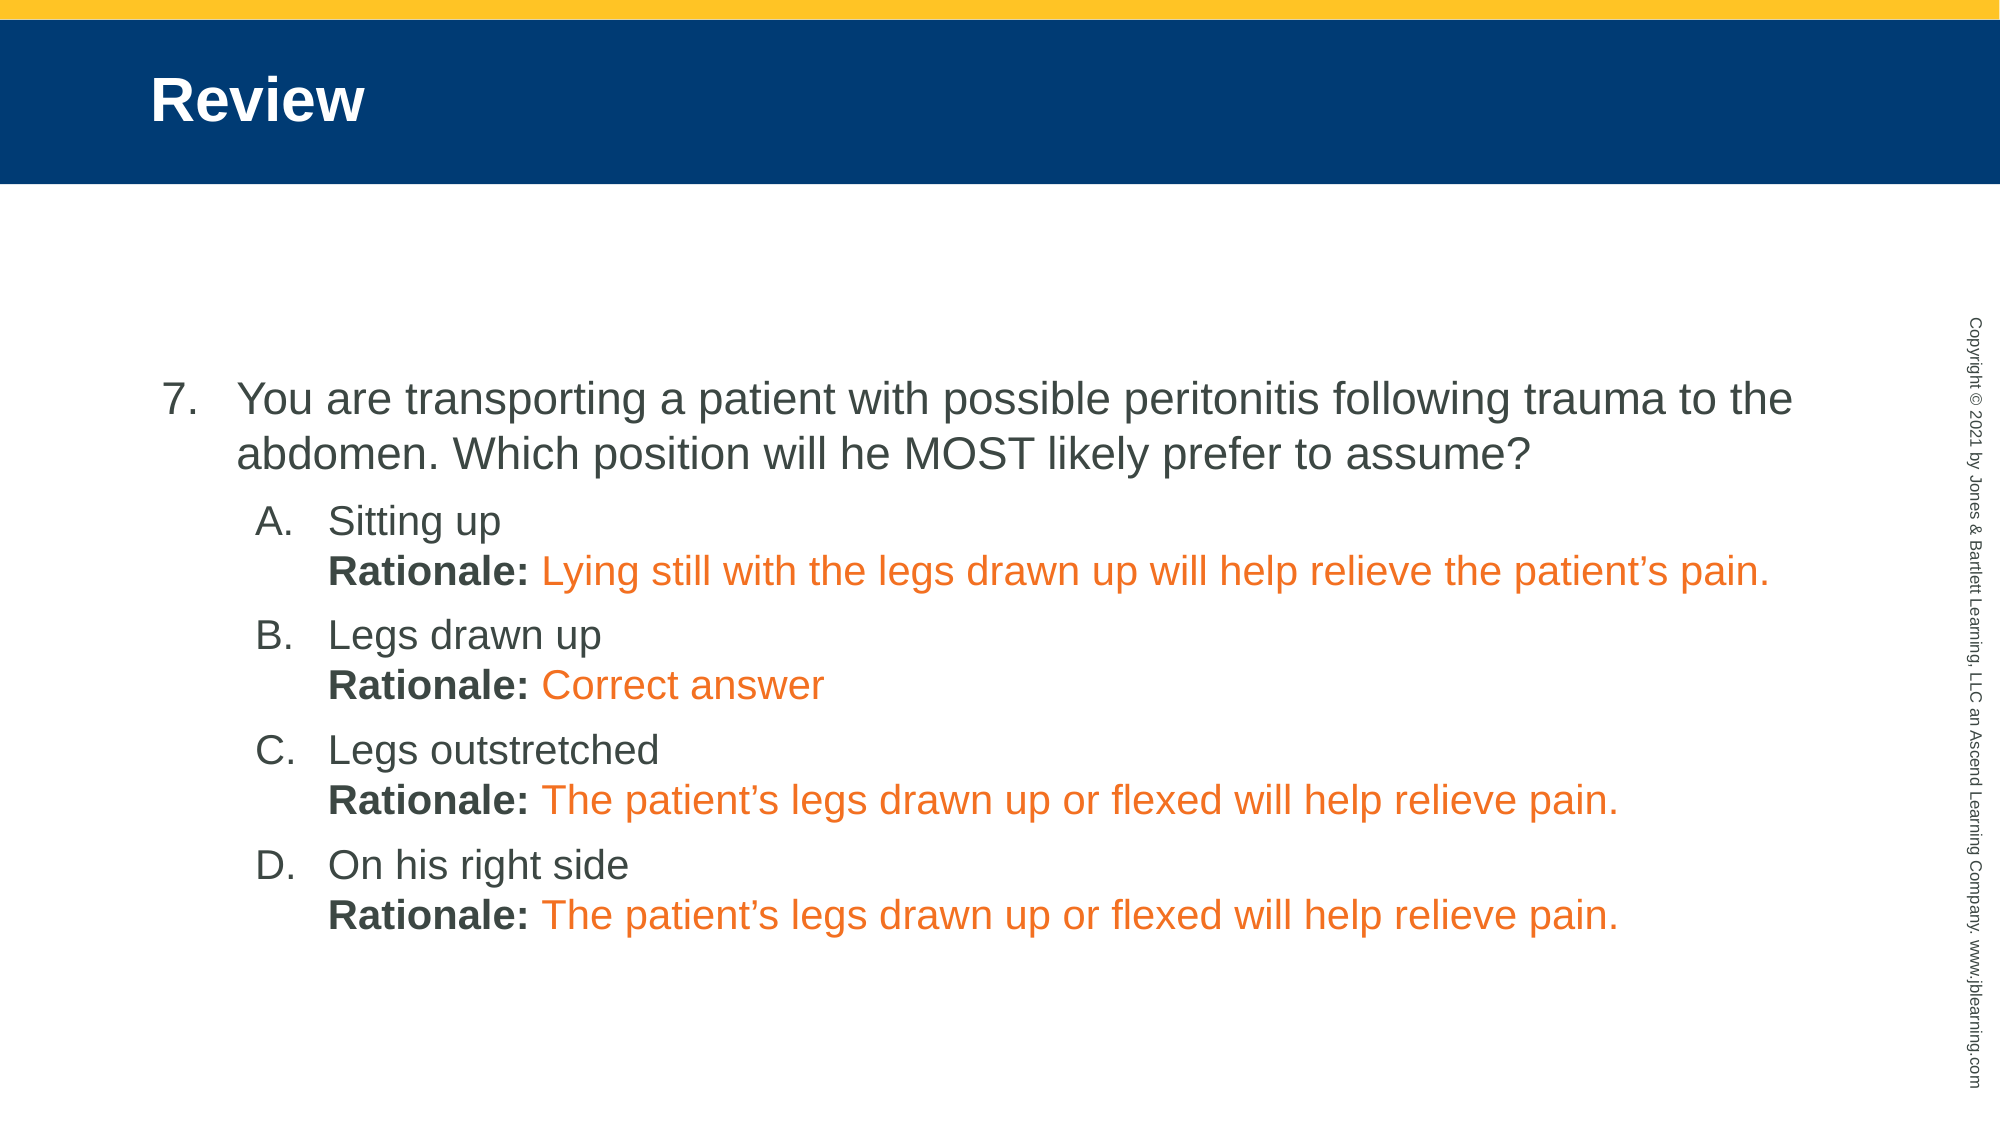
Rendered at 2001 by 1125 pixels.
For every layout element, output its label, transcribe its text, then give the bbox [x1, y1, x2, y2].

list You are transporting a patient with possible peritonitis following trauma to the abdomen. Which position will he MOST likely prefer to assume? Sitting up Rationale: Lying still with the legs drawn up will help relieve the patient’s pain. Legs drawn up Rationale: Correct answer Legs outstretched Rationale: The patient’s legs drawn up or flexed will help relieve pain. On his right side Rationale: The patient’s legs drawn up or flexed will help relieve pain. [146, 361, 1859, 1016]
title Review [0, 19, 2000, 185]
